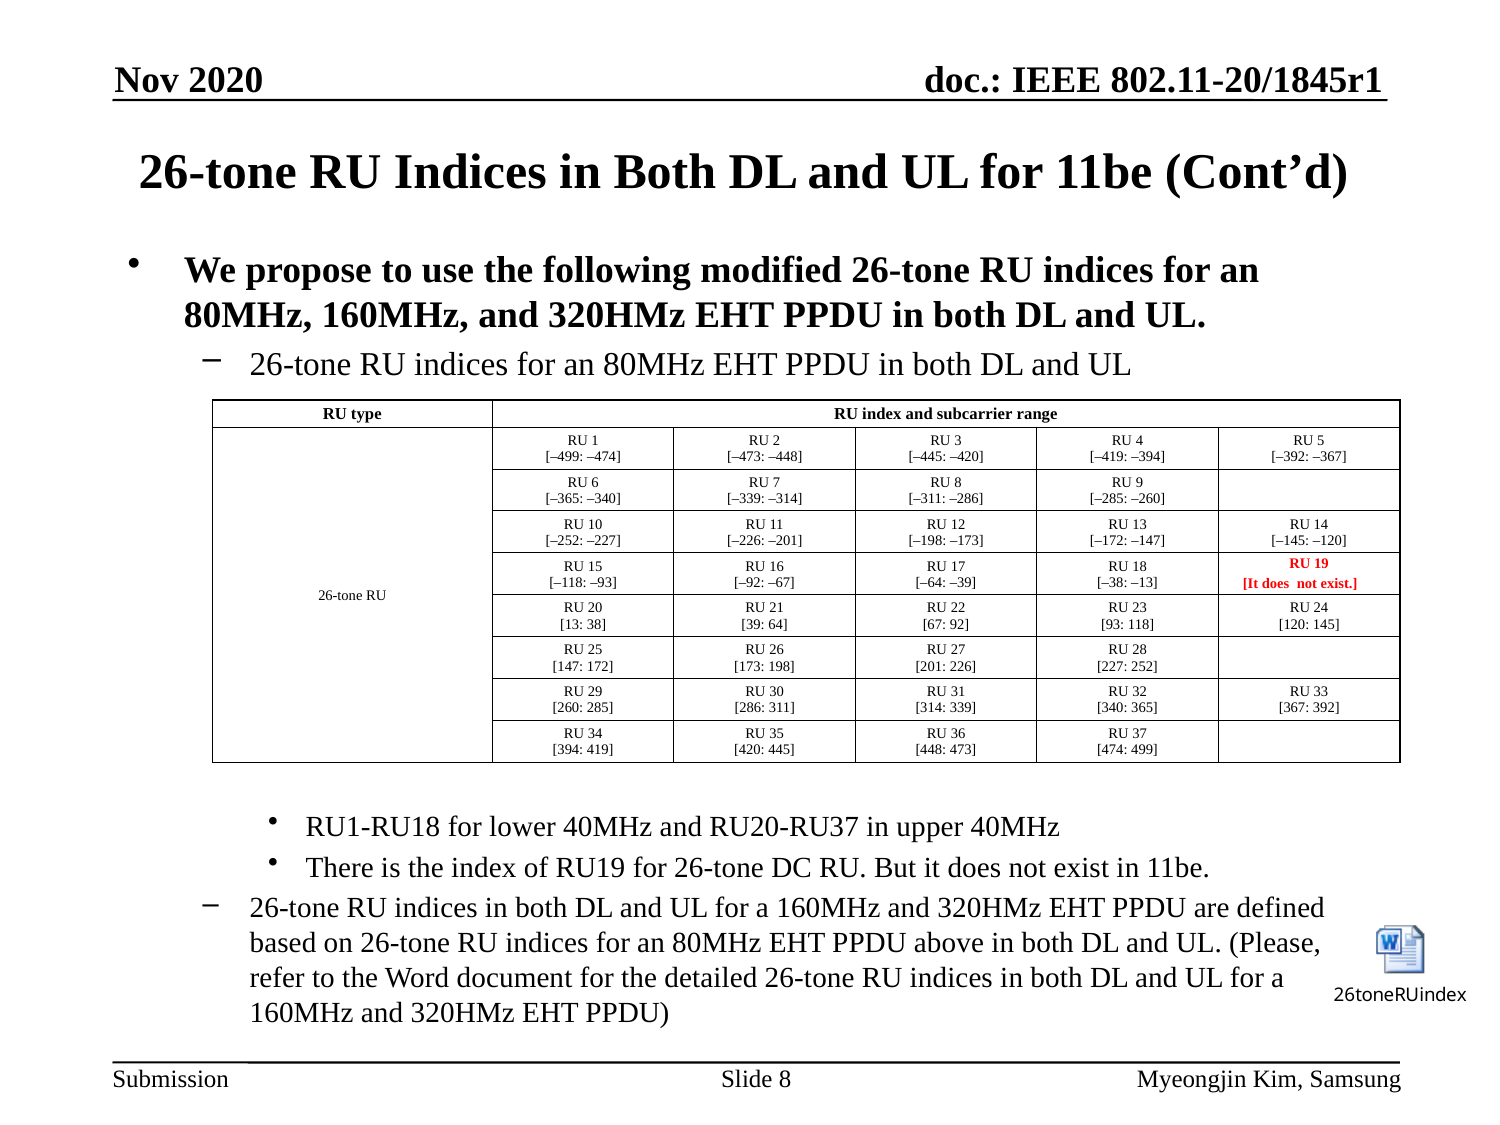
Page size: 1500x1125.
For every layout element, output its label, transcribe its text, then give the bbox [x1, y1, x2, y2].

table_cell RU 9 [–285: –260] [1037, 470, 1218, 510]
footer Myeongjin Kim, Samsung [1130, 1061, 1402, 1093]
table_cell RU 8 [–311: –286] [856, 470, 1036, 510]
table_cell RU 11 [–226: –201] [674, 511, 855, 552]
table_cell RU 16 [–92: –67] [674, 553, 855, 594]
table_cell RU 30 [286: 311] [674, 679, 855, 720]
table_cell [1219, 637, 1399, 678]
table_cell RU 1 [–499: –474] [493, 428, 673, 469]
table_cell RU 28 [227: 252] [1037, 637, 1218, 678]
table_cell RU 34 [394: 419] [493, 721, 673, 762]
table_cell RU 21 [39: 64] [674, 595, 855, 636]
table_cell RU 5 [–392: –367] [1219, 428, 1399, 469]
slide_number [114, 54, 309, 101]
table_cell RU 20 [13: 38] [493, 595, 673, 636]
table_cell RU 22 [67: 92] [856, 595, 1036, 636]
table_cell RU 12 [–198: –173] [856, 511, 1036, 552]
table_cell RU 35 [420: 445] [674, 721, 855, 762]
table_cell RU 31 [314: 339] [856, 679, 1036, 720]
table_cell RU 18 [–38: –13] [1037, 553, 1218, 594]
title 26-tone RU Indices in Both DL and UL for 11be (Cont’d) [112, 112, 1388, 226]
table_cell RU 15 [–118: –93] [493, 553, 673, 594]
table_cell RU 13 [–172: –147] [1037, 511, 1218, 552]
table_cell RU 26 [173: 198] [674, 637, 855, 678]
table_cell RU 17 [–64: –39] [856, 553, 1036, 594]
table_cell RU 36 [448: 473] [856, 721, 1036, 762]
table_cell 26-tone RU [213, 428, 492, 762]
table_cell [1219, 470, 1399, 510]
table_cell RU 4 [–419: –394] [1037, 428, 1218, 469]
table_header RU type [213, 401, 492, 427]
slide_number Slide 8 [712, 1061, 800, 1093]
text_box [1324, 924, 1476, 1052]
table_cell RU 24 [120: 145] [1219, 595, 1399, 636]
table_cell RU 7 [–339: –314] [674, 470, 855, 510]
table_cell RU 14 [–145: –120] [1219, 511, 1399, 552]
table_cell [1219, 721, 1399, 762]
list We propose to use the following modified 26-tone RU indices for an 80MHz, 160MHz, and 320HMz EHT PPDU in both DL and UL. 26-tone RU indices for an 80MHz EHT PPDU in both DL and UL RU1-RU18 for lower 40MHz and RU20-RU37 in upper 40MHz There is the index of RU19 for 26-tone DC RU. But it does not exist in 11be. 26-tone RU indices in both DL and UL for a 160MHz and 320HMz EHT PPDU are defined based on 26-tone RU indices for an 80MHz EHT PPDU above in both DL and UL. (Please, refer to the Word document for the detailed 26-tone RU indices in both DL and UL for a 160MHz and 320HMz EHT PPDU) [112, 237, 1388, 1001]
table_cell RU 23 [93: 118] [1037, 595, 1218, 636]
table_cell RU 37 [474: 499] [1037, 721, 1218, 762]
table_cell RU 29 [260: 285] [493, 679, 673, 720]
table_cell RU 27 [201: 226] [856, 637, 1036, 678]
table_cell RU 32 [340: 365] [1037, 679, 1218, 720]
table_cell RU 2 [–473: –448] [674, 428, 855, 469]
table_cell RU 3 [–445: –420] [856, 428, 1036, 469]
table_header RU index and subcarrier range [493, 401, 1399, 427]
table_cell RU 33 [367: 392] [1219, 679, 1399, 720]
table_cell RU 19 [It does not exist.] [1219, 553, 1399, 594]
table_cell RU 25 [147: 172] [493, 637, 673, 678]
table_cell RU 6 [–365: –340] [493, 470, 673, 510]
table_cell RU 10 [–252: –227] [493, 511, 673, 552]
